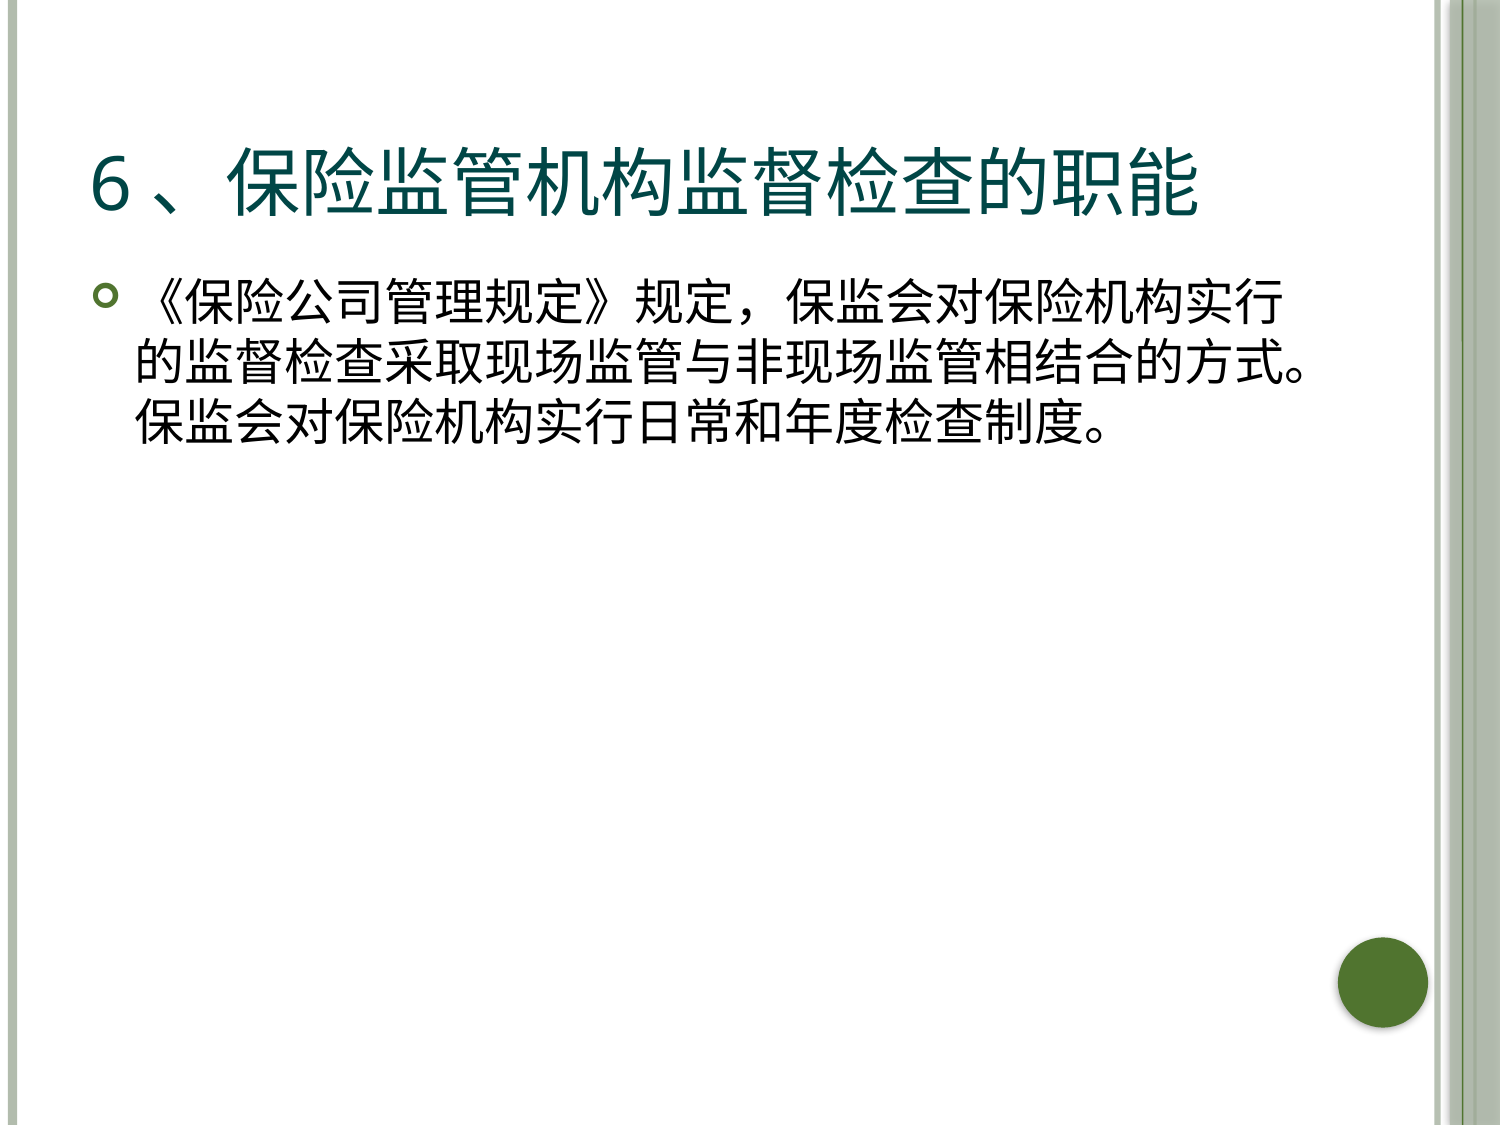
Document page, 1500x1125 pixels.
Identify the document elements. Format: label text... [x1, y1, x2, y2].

list 《保险公司管理规定》规定，保监会对保险机构实行的监督检查采取现场监管与非现场监管相结合的方式。保监会对保险机构实行日常和年度检查制度。 [74, 262, 1301, 1063]
title 6、保险监管机构监督检查的职能 [75, 45, 1300, 233]
